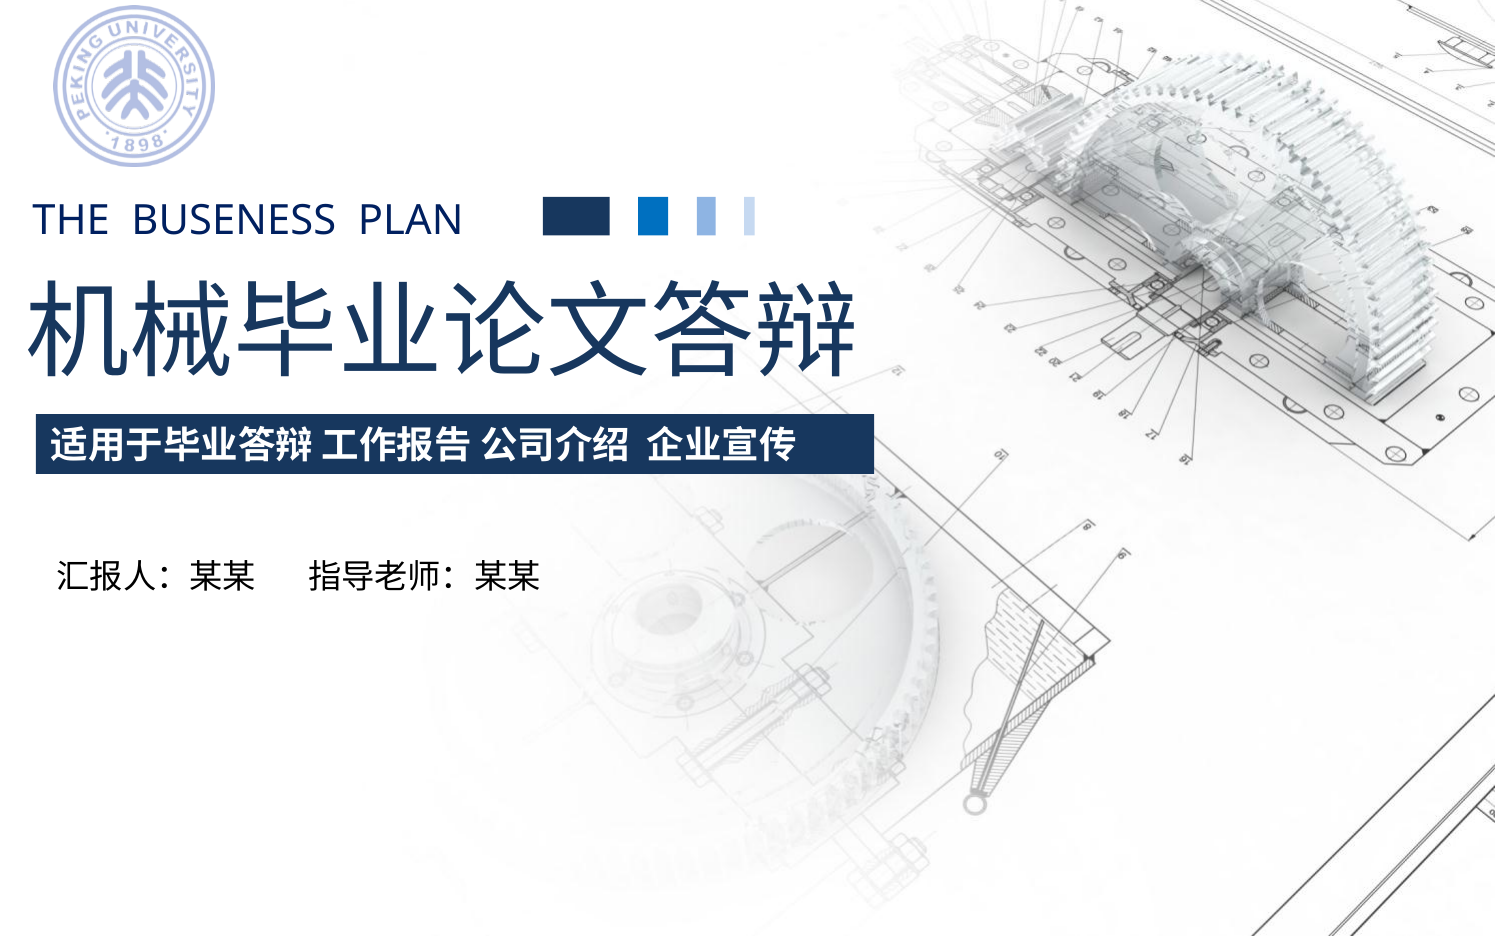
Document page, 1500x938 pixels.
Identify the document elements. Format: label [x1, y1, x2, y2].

text_box [542, 196, 755, 236]
picture [0, 0, 1495, 936]
